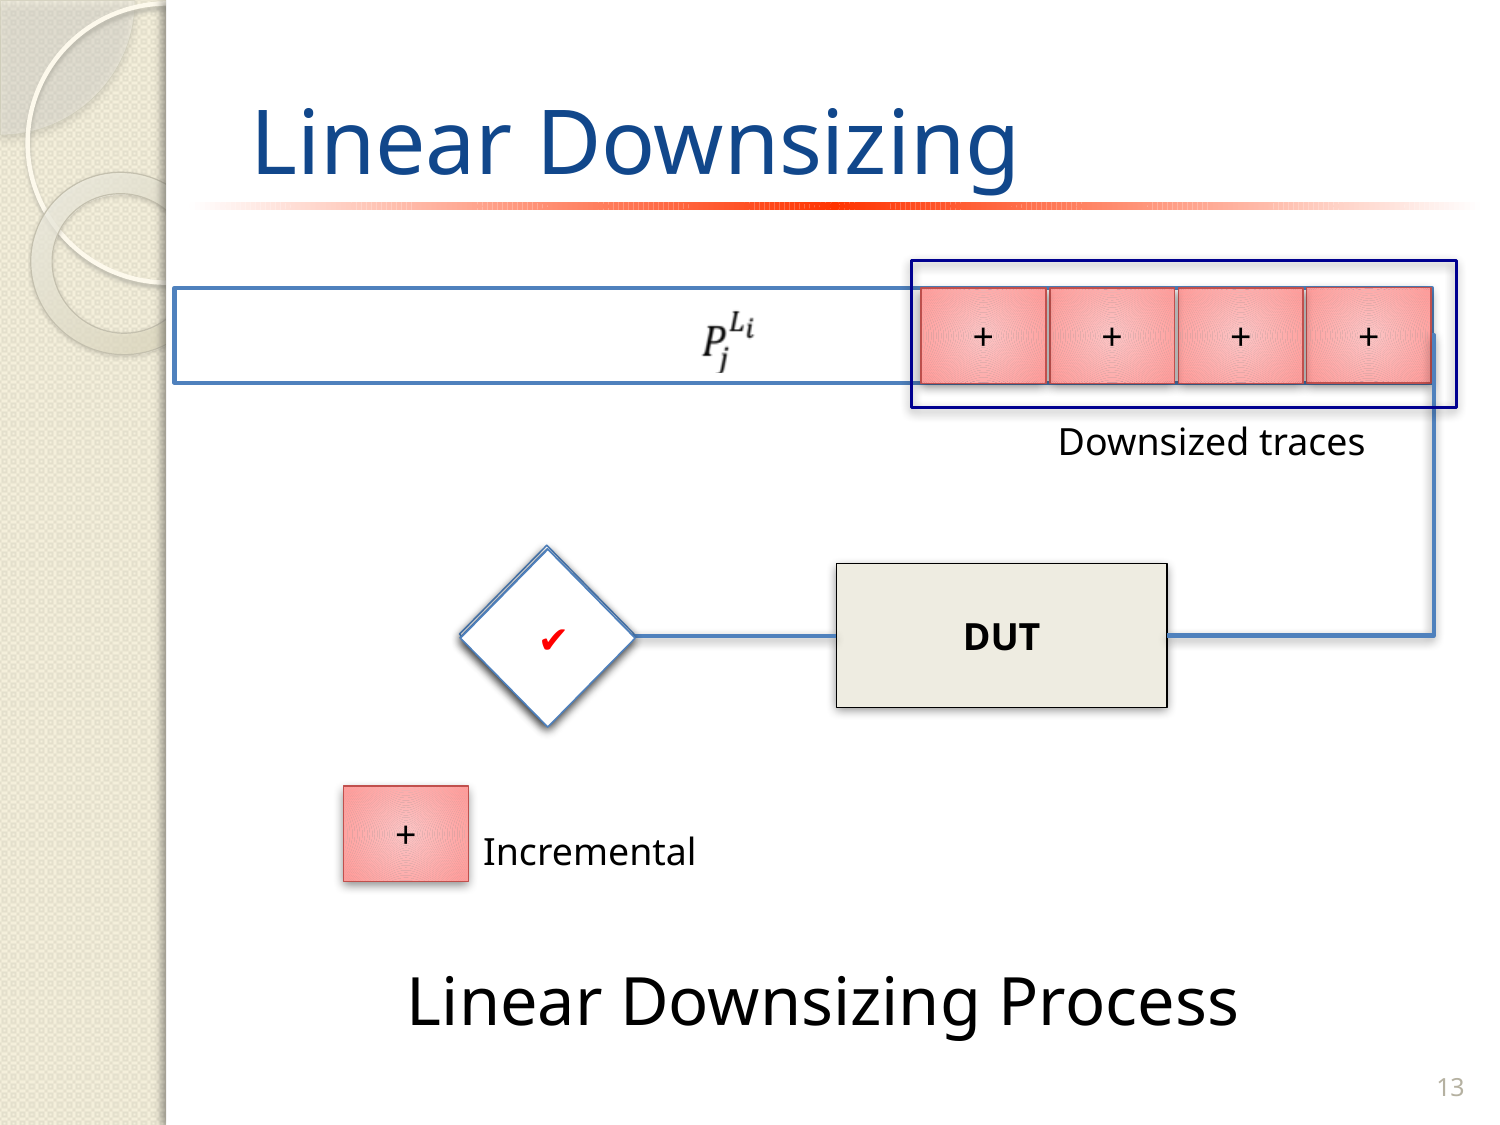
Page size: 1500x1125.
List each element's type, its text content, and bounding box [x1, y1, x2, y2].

text_box ✔ [459, 548, 632, 728]
text_box [911, 260, 1457, 408]
list Linear Downsizing Process [201, 943, 1432, 1035]
text_box DUT [836, 563, 1168, 708]
text_box [172, 286, 904, 385]
title Linear Downsizing [235, 45, 1466, 233]
text_box + [343, 785, 469, 882]
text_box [278, 305, 1179, 373]
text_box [1166, 334, 1432, 636]
slide_number 13 [1413, 1034, 1488, 1113]
text_box Downsized traces [1010, 410, 1160, 471]
text_box Incremental [468, 820, 1120, 881]
